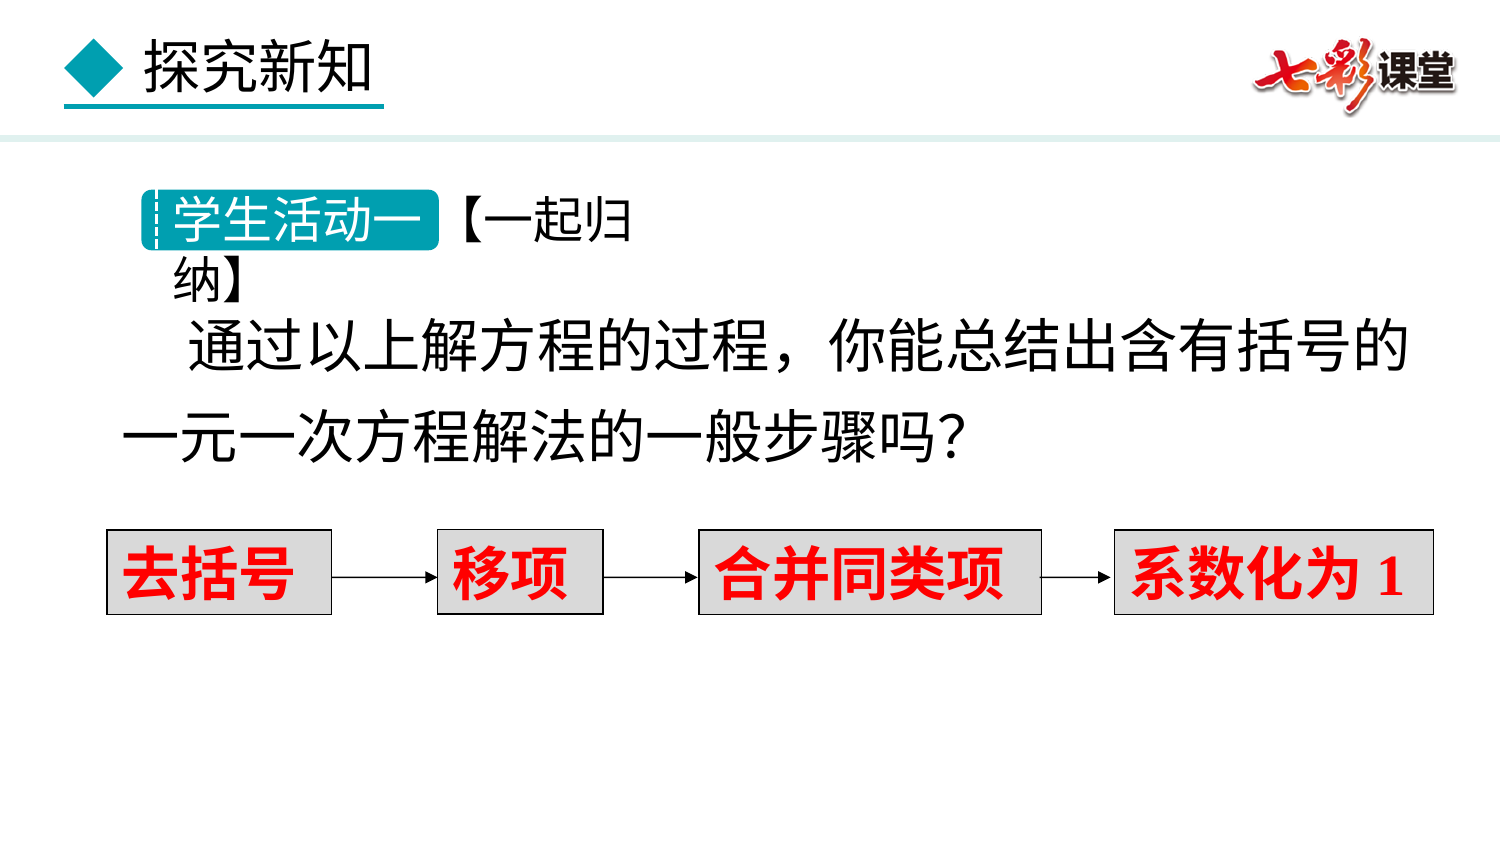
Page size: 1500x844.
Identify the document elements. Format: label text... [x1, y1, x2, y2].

text_box [1039, 571, 1111, 584]
picture [1249, 32, 1461, 118]
text_box 系数化为1 [1114, 529, 1434, 615]
text_box 去括号 [107, 529, 332, 615]
text_box 通过以上解方程的过程，你能总结出含有括号的一元一次方程解法的一般步骤吗？ [106, 280, 1467, 478]
text_box [331, 571, 438, 584]
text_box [141, 180, 744, 257]
text_box 移项 [437, 529, 604, 615]
text_box [603, 571, 698, 584]
text_box 合并同类项 [699, 529, 1042, 615]
